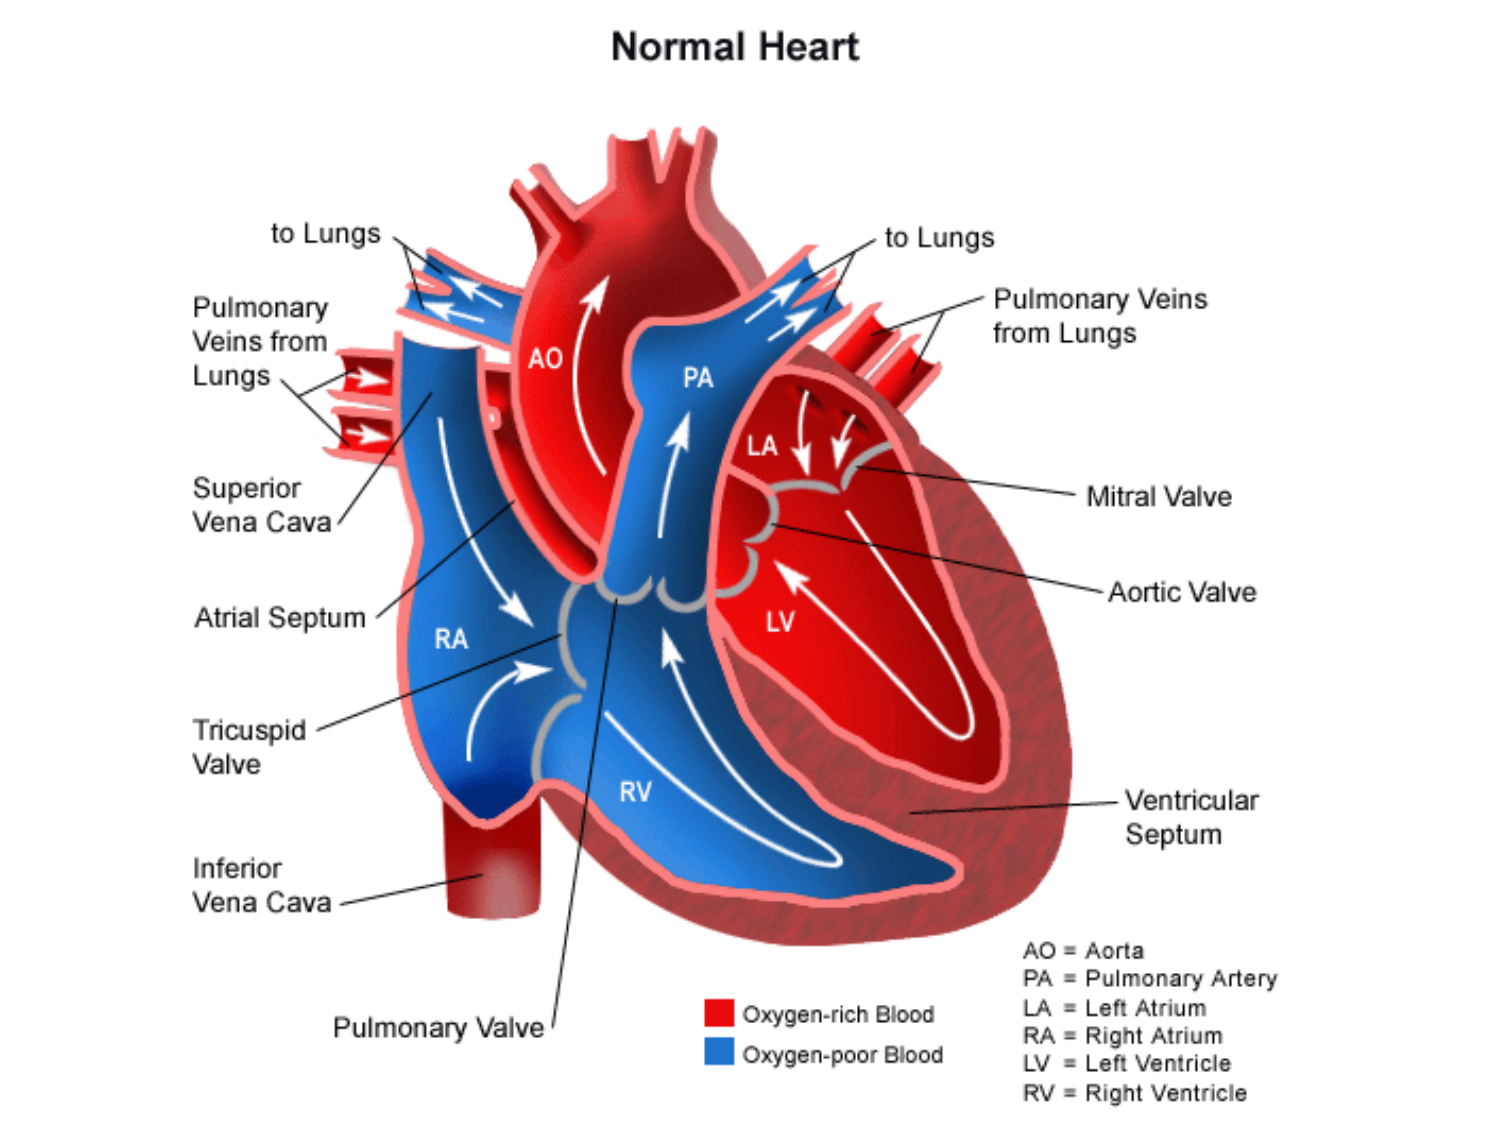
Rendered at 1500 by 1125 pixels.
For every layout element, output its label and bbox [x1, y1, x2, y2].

picture [174, 0, 1301, 1125]
